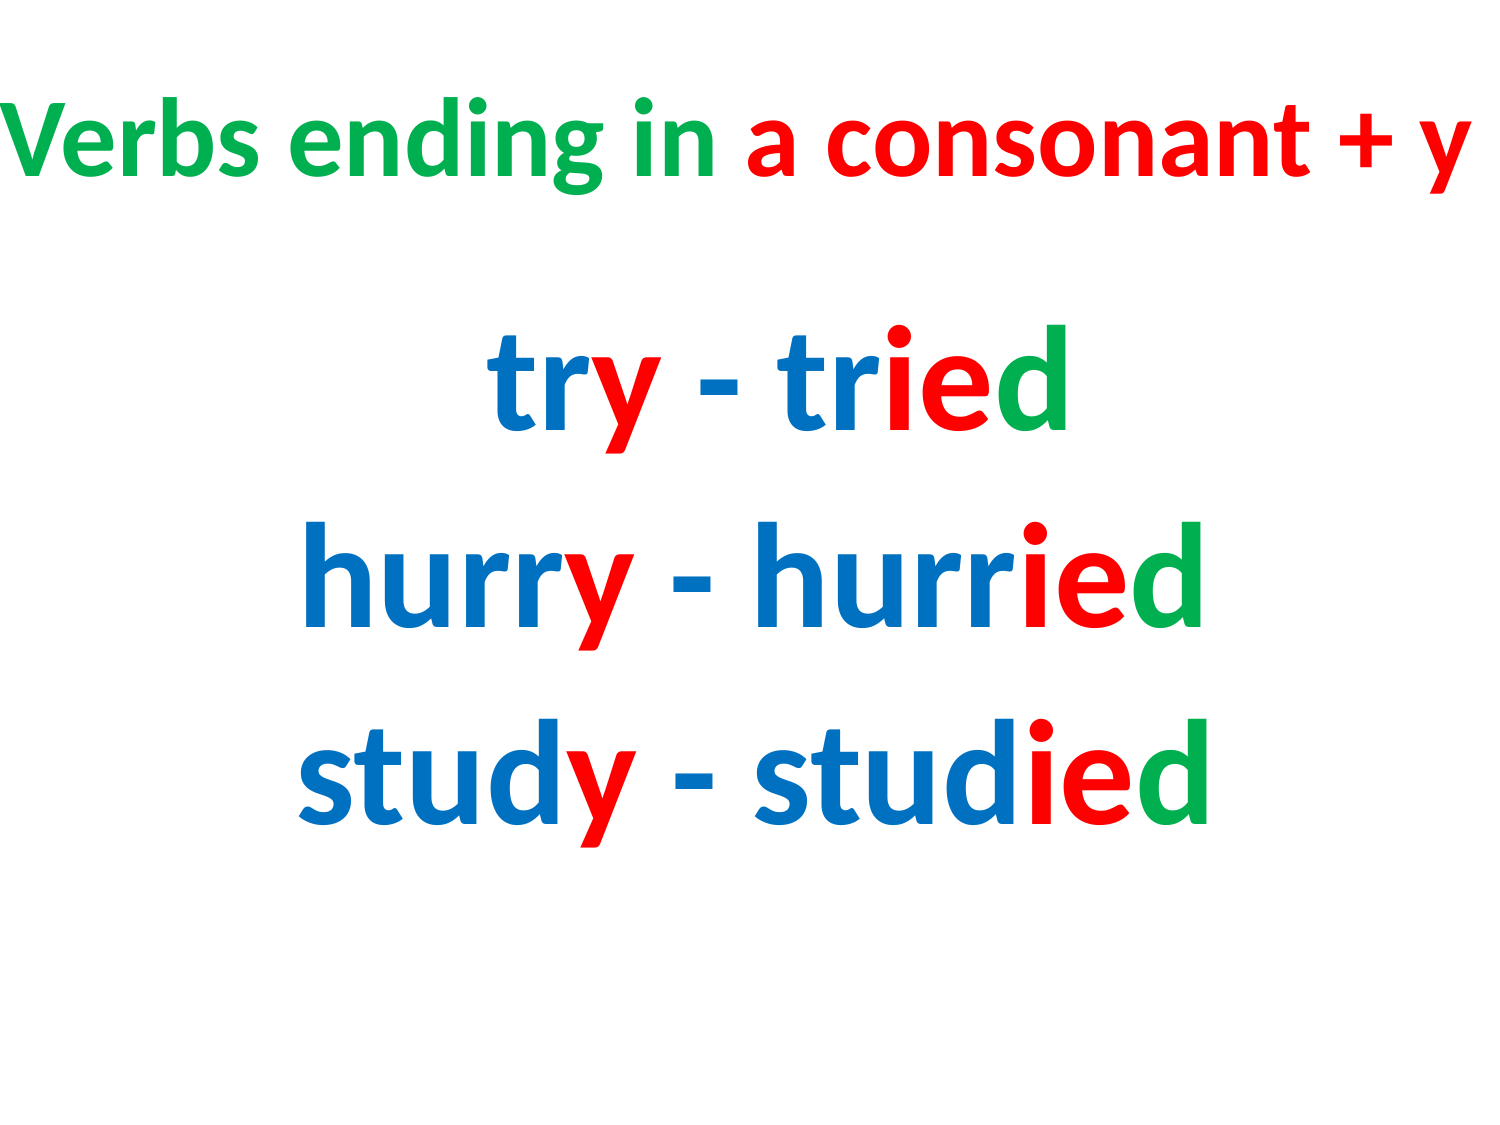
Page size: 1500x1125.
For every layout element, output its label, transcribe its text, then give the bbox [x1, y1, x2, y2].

text_box study - studied [280, 666, 1265, 862]
text_box try - tried [470, 272, 1124, 468]
text_box hurry - hurried [281, 469, 1260, 665]
text_box Verbs ending in a consonant + y [0, 56, 1488, 207]
